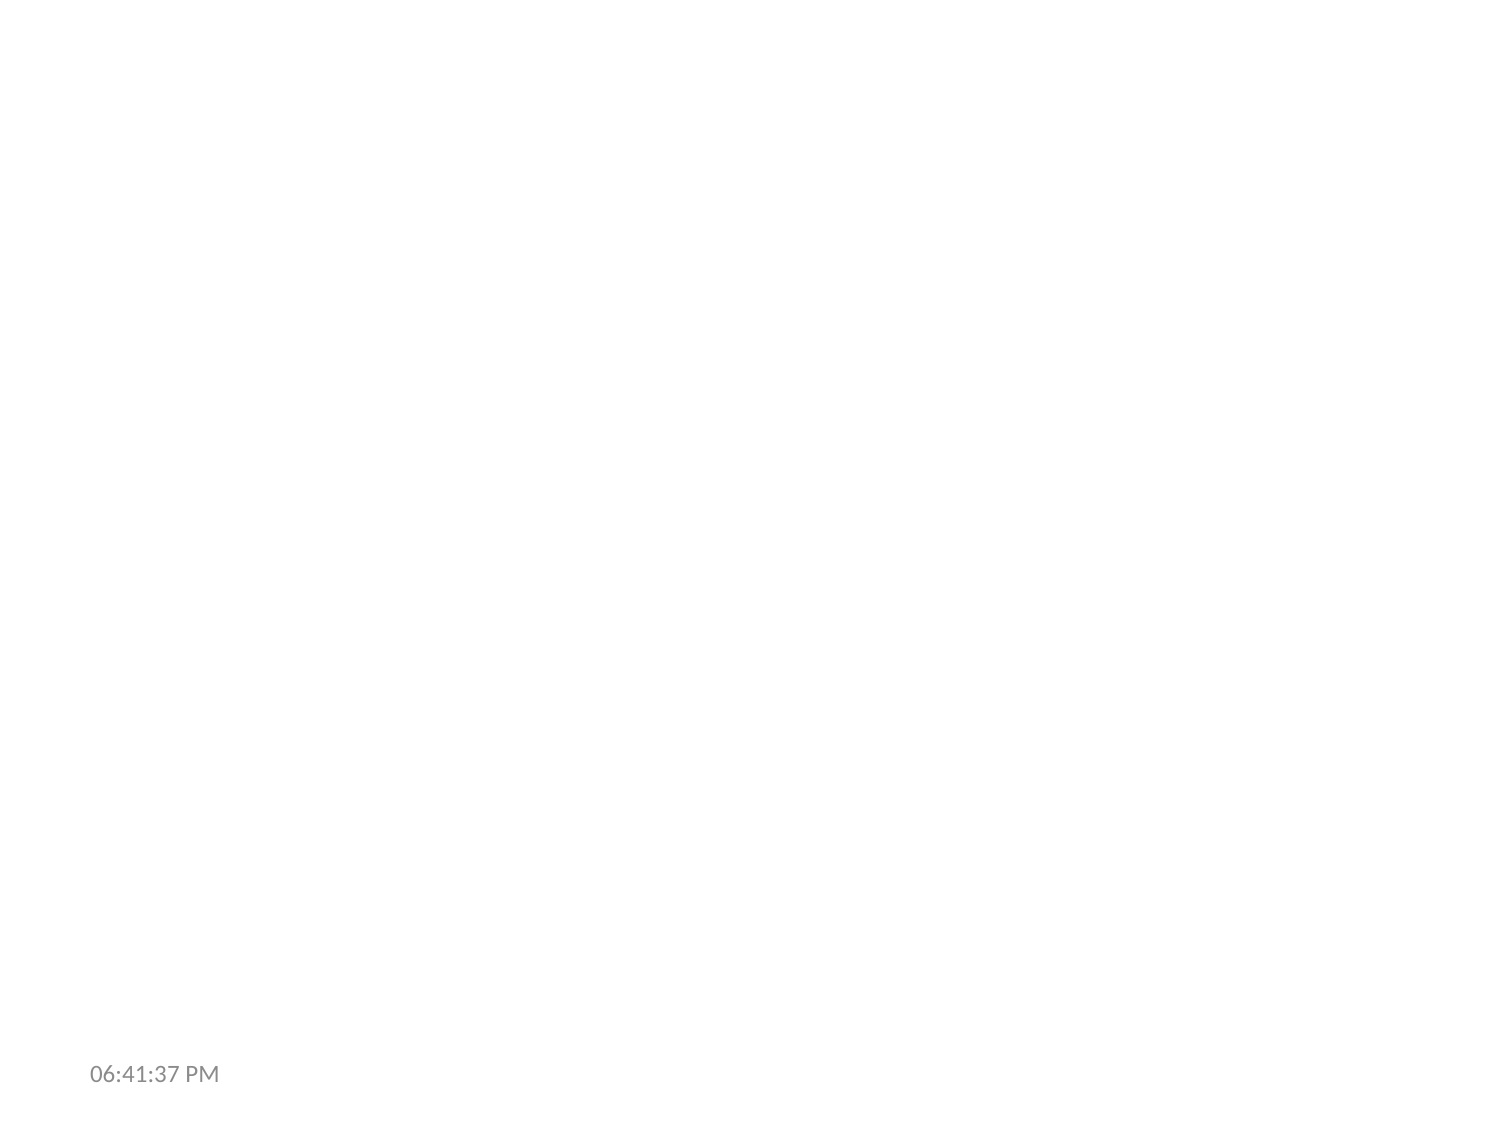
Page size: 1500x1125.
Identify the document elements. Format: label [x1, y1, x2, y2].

slide_number [75, 1042, 425, 1103]
